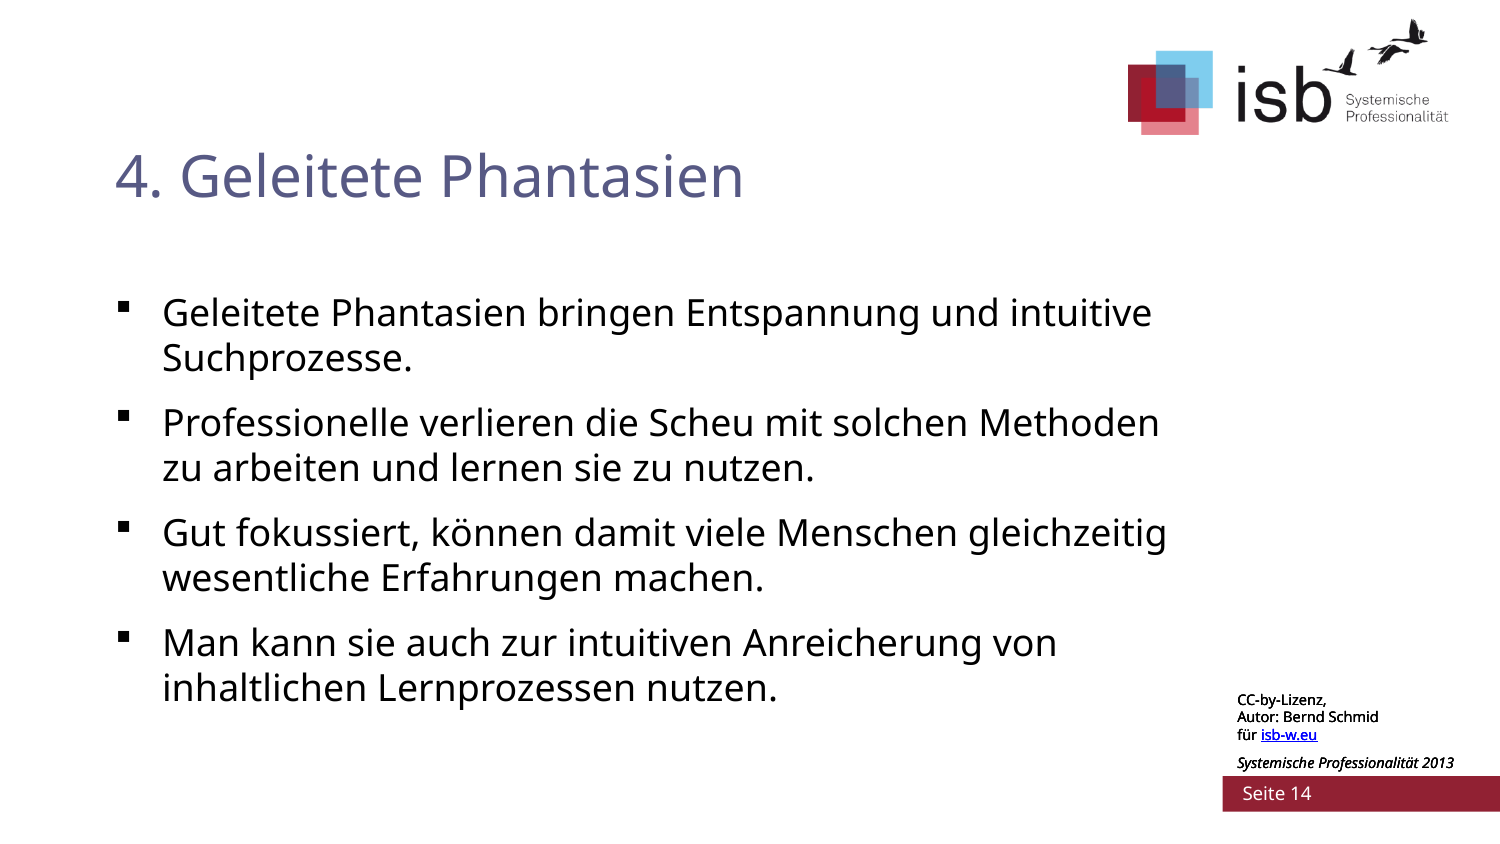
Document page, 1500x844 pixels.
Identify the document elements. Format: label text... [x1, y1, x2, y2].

picture [1128, 14, 1461, 139]
title 4. Geleitete Phantasien [100, 67, 1223, 185]
text_box CC-by-Lizenz, Autor: Bernd Schmid für isb-w.eu Systemische Professionalität 2013 [1222, 543, 1500, 844]
list Geleitete Phantasien bringen Entspannung und intuitive Suchprozesse. Professionelle verlieren die Scheu mit solchen Methoden zu arbeiten und lernen sie zu nutzen. Gut fokussiert, können damit viele Menschen gleichzeitig wesentliche Erfahrungen machen. Man kann sie auch zur intuitiven Anreicherung von inhaltlichen Lernprozessen nutzen. [100, 185, 1223, 812]
